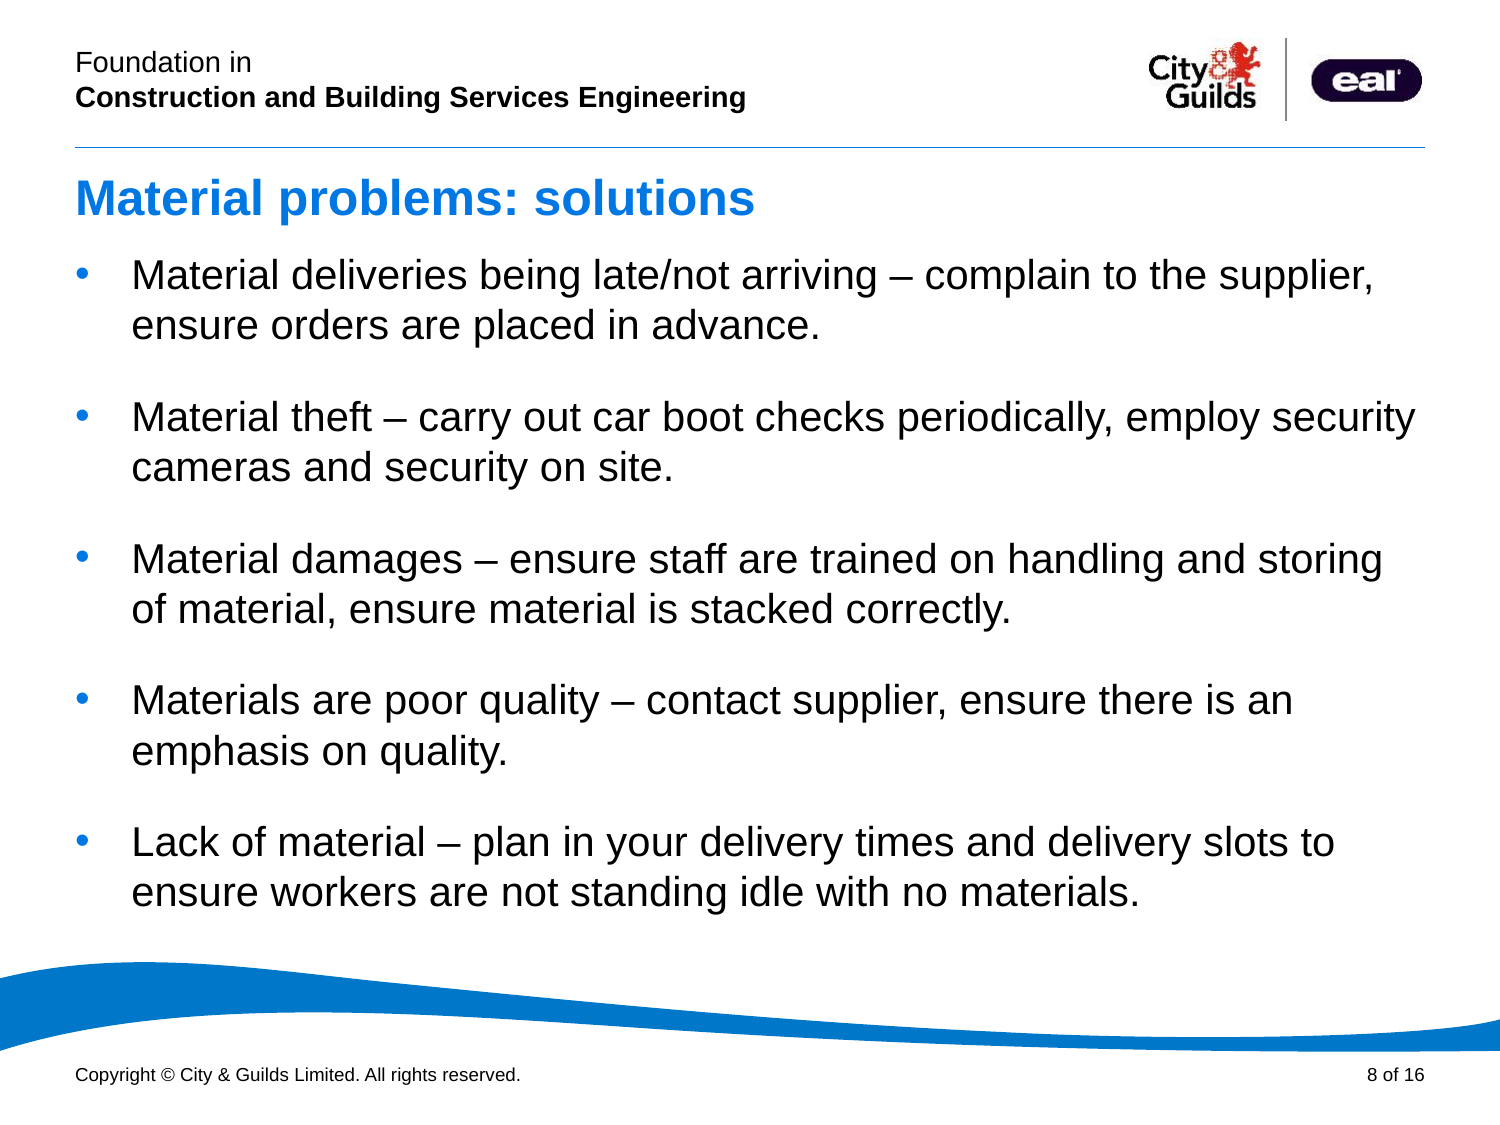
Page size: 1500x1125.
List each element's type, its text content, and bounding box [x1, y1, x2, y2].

list Material deliveries being late/not arriving – complain to the supplier, ensure orders are placed in advance. Material theft – carry out car boot checks periodically, employ security cameras and security on site. Material damages – ensure staff are trained on handling and storing of material, ensure material is stacked correctly. Materials are poor quality – contact supplier, ensure there is an emphasis on quality. Lack of material – plan in your delivery times and delivery slots to ensure workers are not standing idle with no materials. [74, 247, 1426, 946]
picture [1149, 38, 1422, 121]
title Material problems: solutions [74, 165, 1426, 229]
